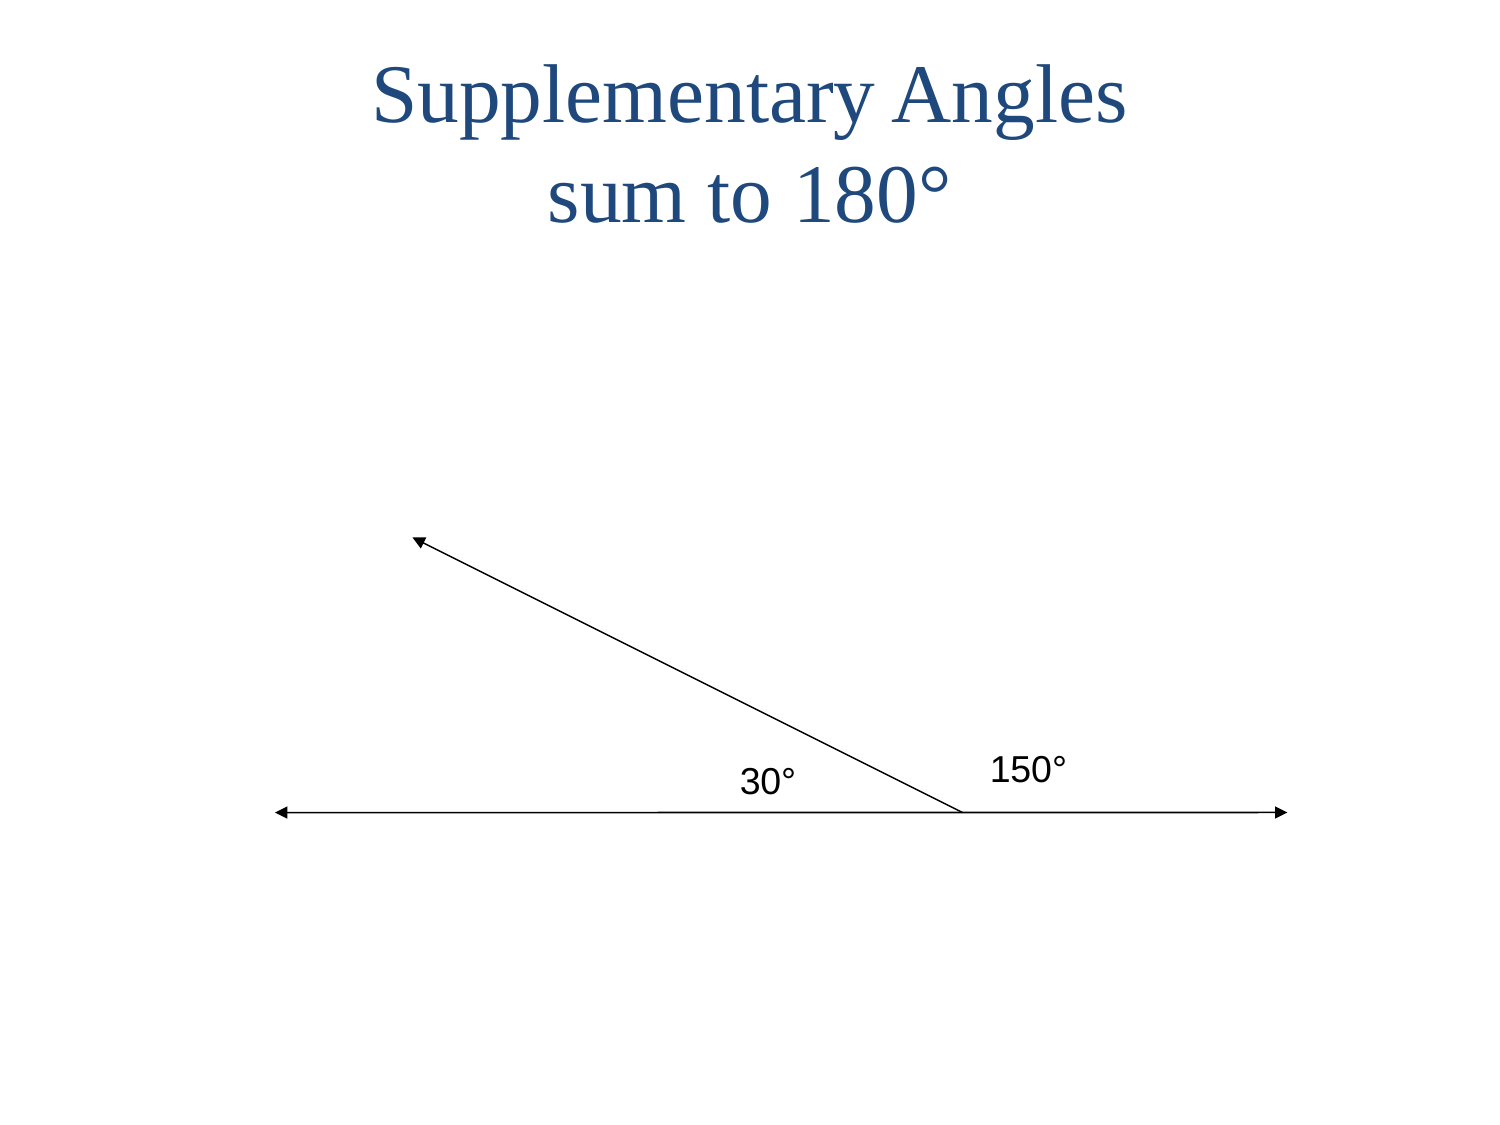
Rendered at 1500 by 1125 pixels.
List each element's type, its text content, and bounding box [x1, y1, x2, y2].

text_box 30° [724, 749, 888, 810]
text_box [274, 806, 961, 819]
text_box [963, 806, 1288, 819]
text_box [412, 537, 836, 749]
text_box 150° [975, 737, 1088, 798]
text_box Supplementary Angles sum to 180° [74, 45, 1425, 233]
